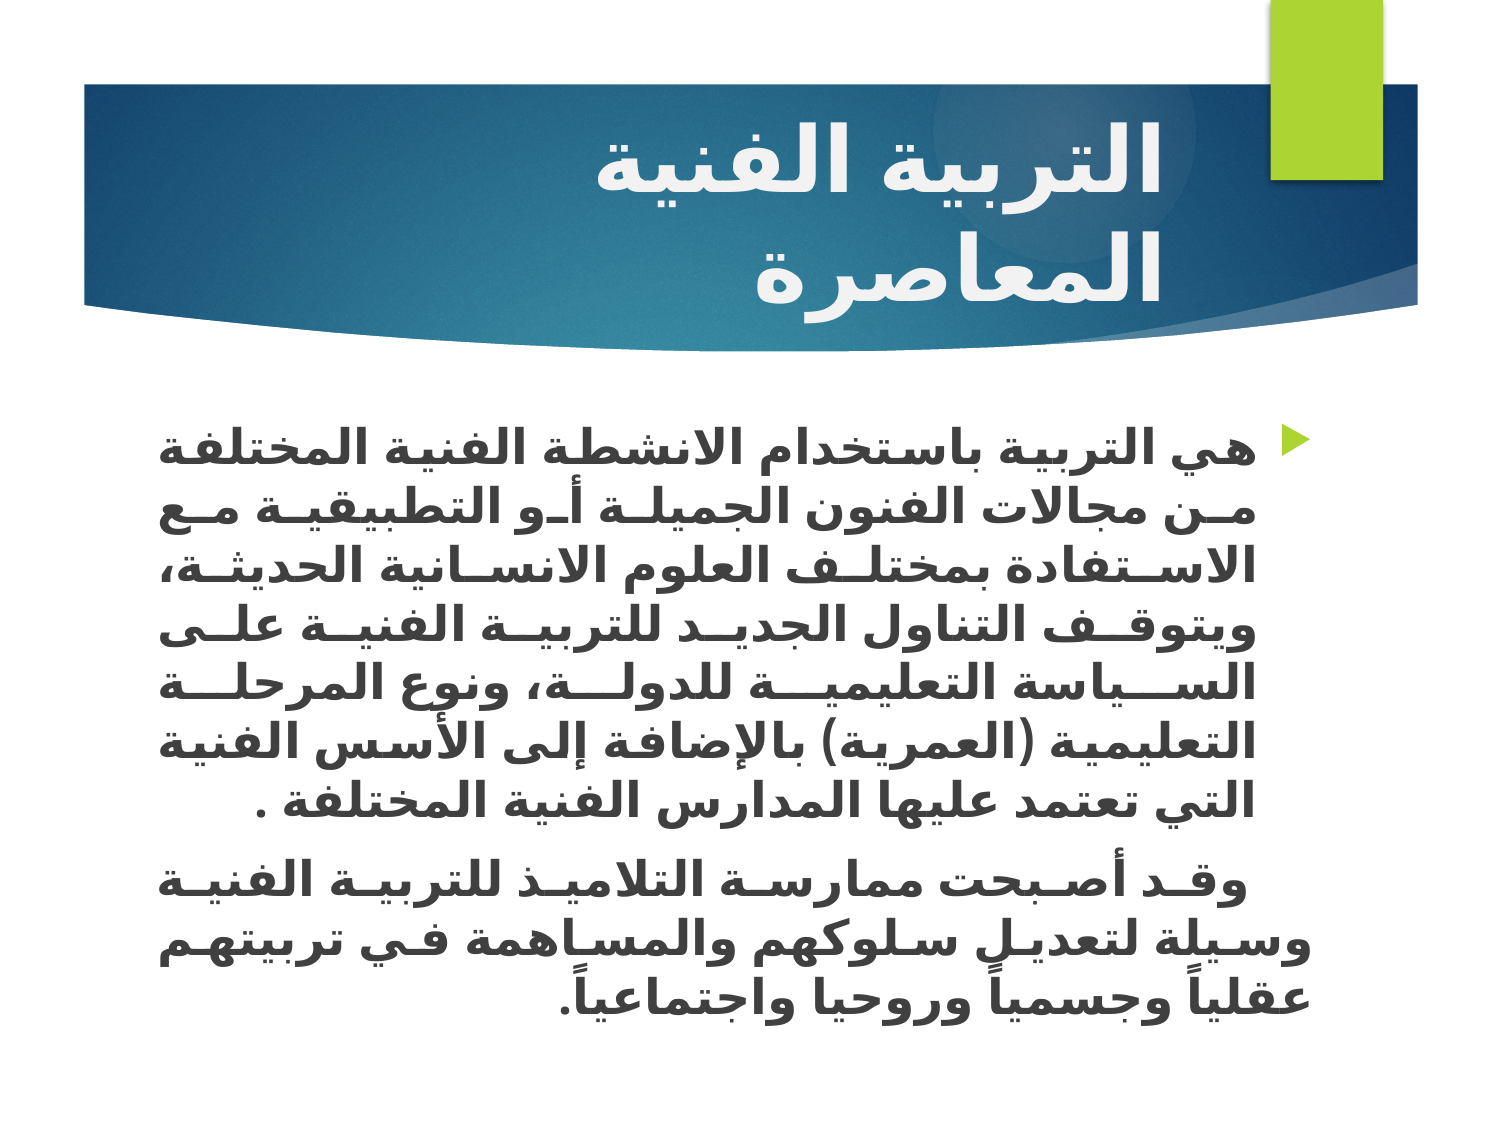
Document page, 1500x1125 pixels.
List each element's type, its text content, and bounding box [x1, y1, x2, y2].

list هي التربية باستخدام الانشطة الفنية المختلفة من مجالات الفنون الجميلة أو التطبيقية مع الاستفادة بمختلف العلوم الانسانية الحديثة، ويتوقف التناول الجديد للتربية الفنية على السياسة التعليمية للدولة، ونوع المرحلة التعليمية (العمرية) بالإضافة إلى الأسس الفنية التي تعتمد عليها المدارس الفنية المختلفة . وقد أصبحت ممارسة التلاميذ للتربية الفنية وسيلة لتعديل سلوكهم والمساهمة في تربيتهم عقلياً وجسمياً وروحيا واجتماعياً. [142, 408, 1329, 1035]
title التربية الفنية المعاصرة [142, 152, 1183, 269]
